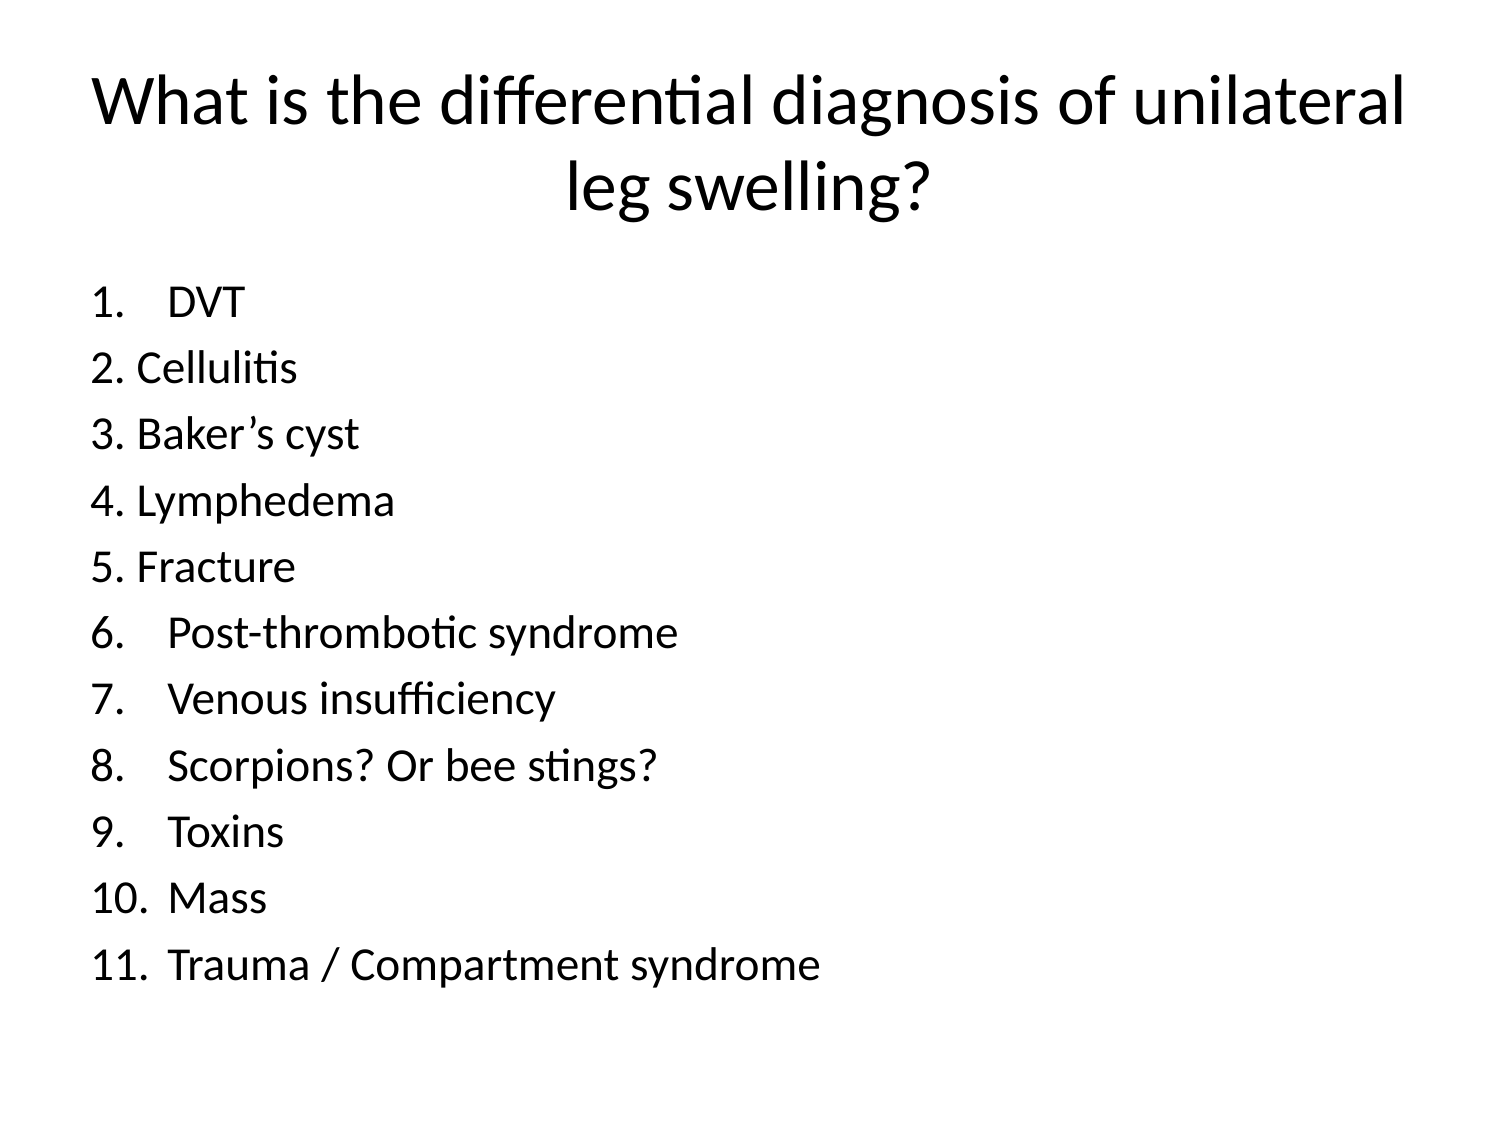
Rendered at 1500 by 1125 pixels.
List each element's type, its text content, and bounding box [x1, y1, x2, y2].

title What is the differential diagnosis of unilateral leg swelling? [75, 45, 1425, 233]
list DVT 2. Cellulitis 3. Baker’s cyst 4. Lymphedema 5. Fracture Post-thrombotic syndrome Venous insufficiency Scorpions? Or bee stings? Toxins Mass Trauma / Compartment syndrome [75, 262, 1425, 1005]
